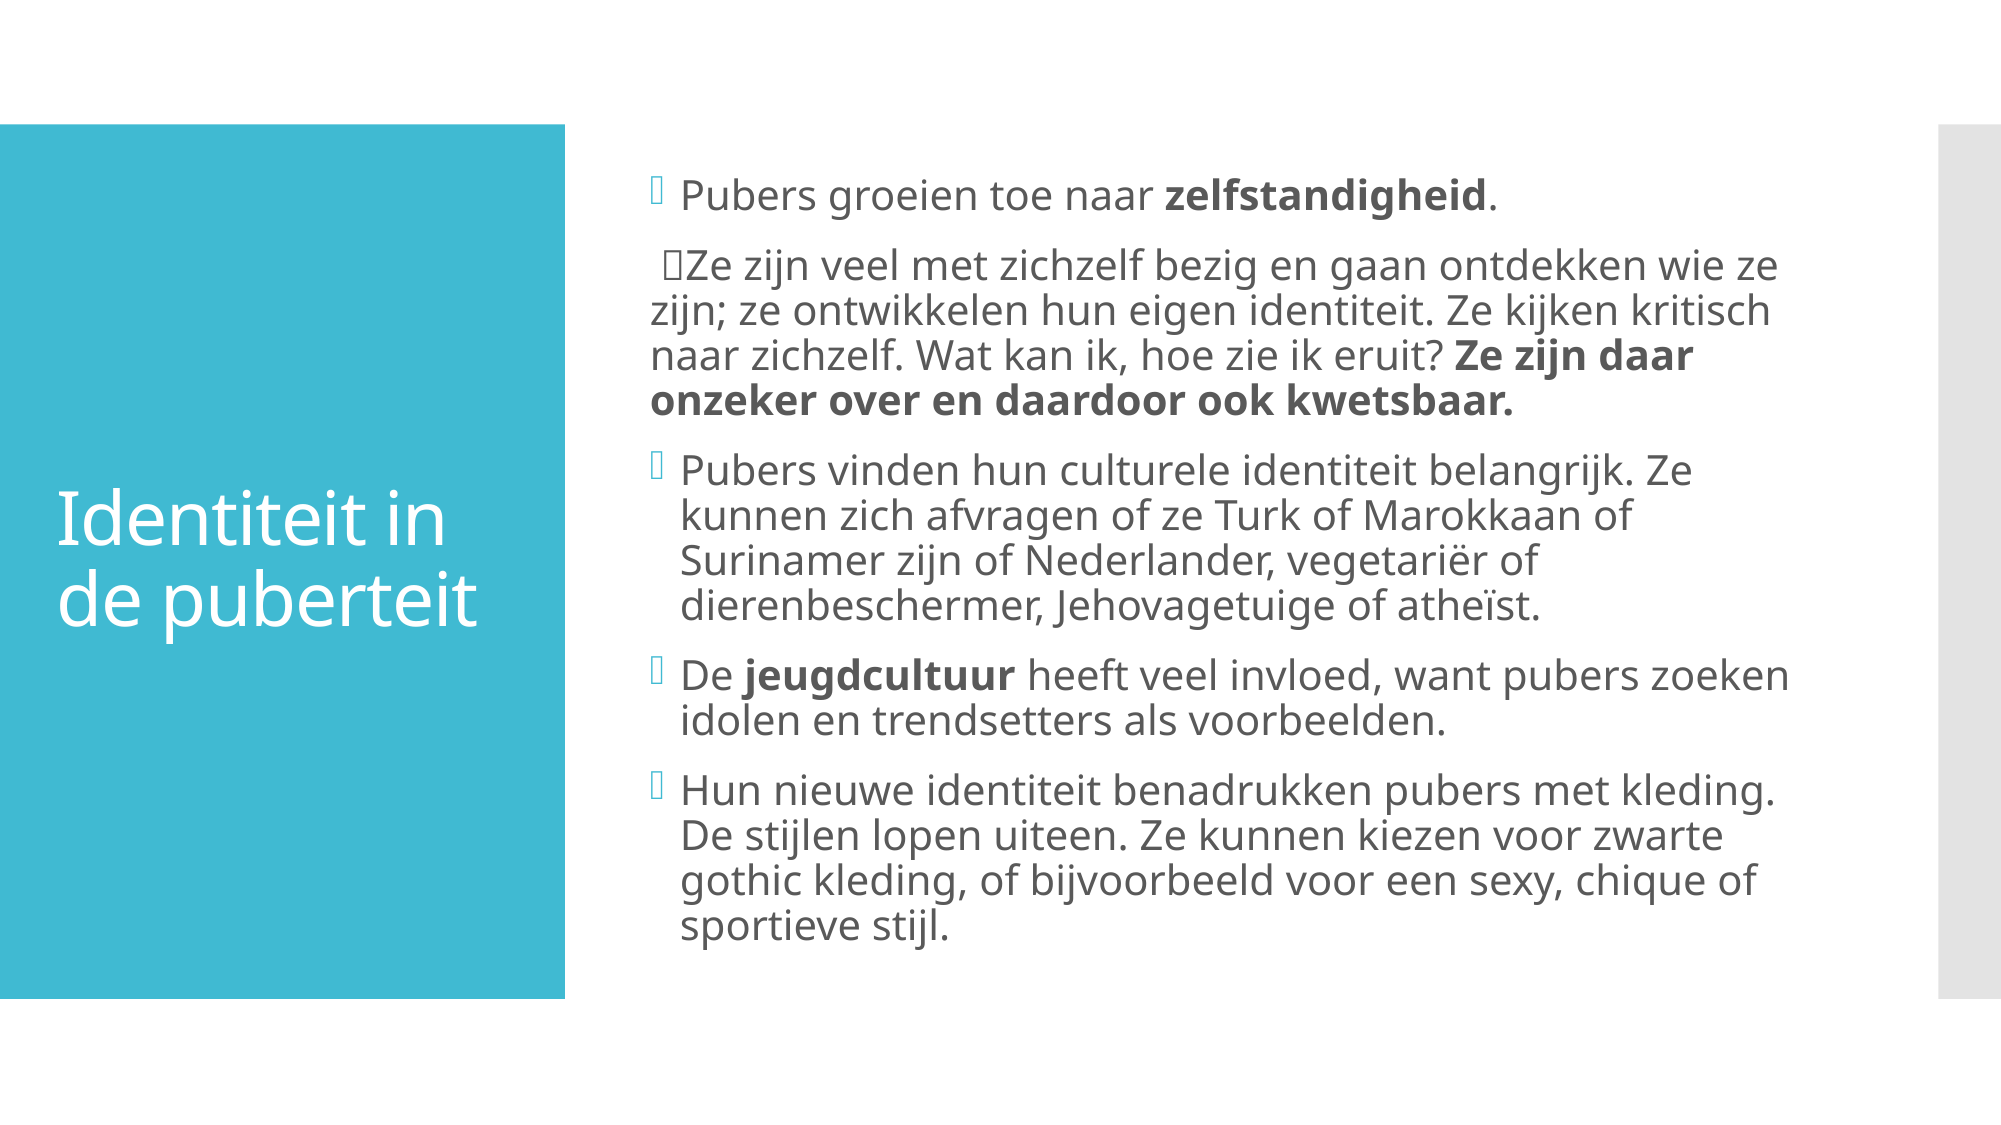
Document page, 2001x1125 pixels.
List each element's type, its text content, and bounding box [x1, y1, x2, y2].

list Pubers groeien toe naar zelfstandigheid. Ze zijn veel met zichzelf bezig en gaan ontdekken wie ze zijn; ze ontwikkelen hun eigen identiteit. Ze kijken kritisch naar zichzelf. Wat kan ik, hoe zie ik eruit? Ze zijn daar onzeker over en daardoor ook kwetsbaar. Pubers vinden hun culturele identiteit belangrijk. Ze kunnen zich afvragen of ze Turk of Marokkaan of Surinamer zijn of Nederlander, vegetariër of dierenbeschermer, Jehovagetuige of atheïst. De jeugdcultuur heeft veel invloed, want pubers zoeken idolen en trendsetters als voorbeelden. Hun nieuwe identiteit benadrukken pubers met kleding. De stijlen lopen uiteen. Ze kunnen kiezen voor zwarte gothic kleding, of bijvoorbeeld voor een sexy, chique of sportieve stijl. [634, 141, 1835, 982]
title Identiteit in de puberteit [41, 184, 525, 940]
